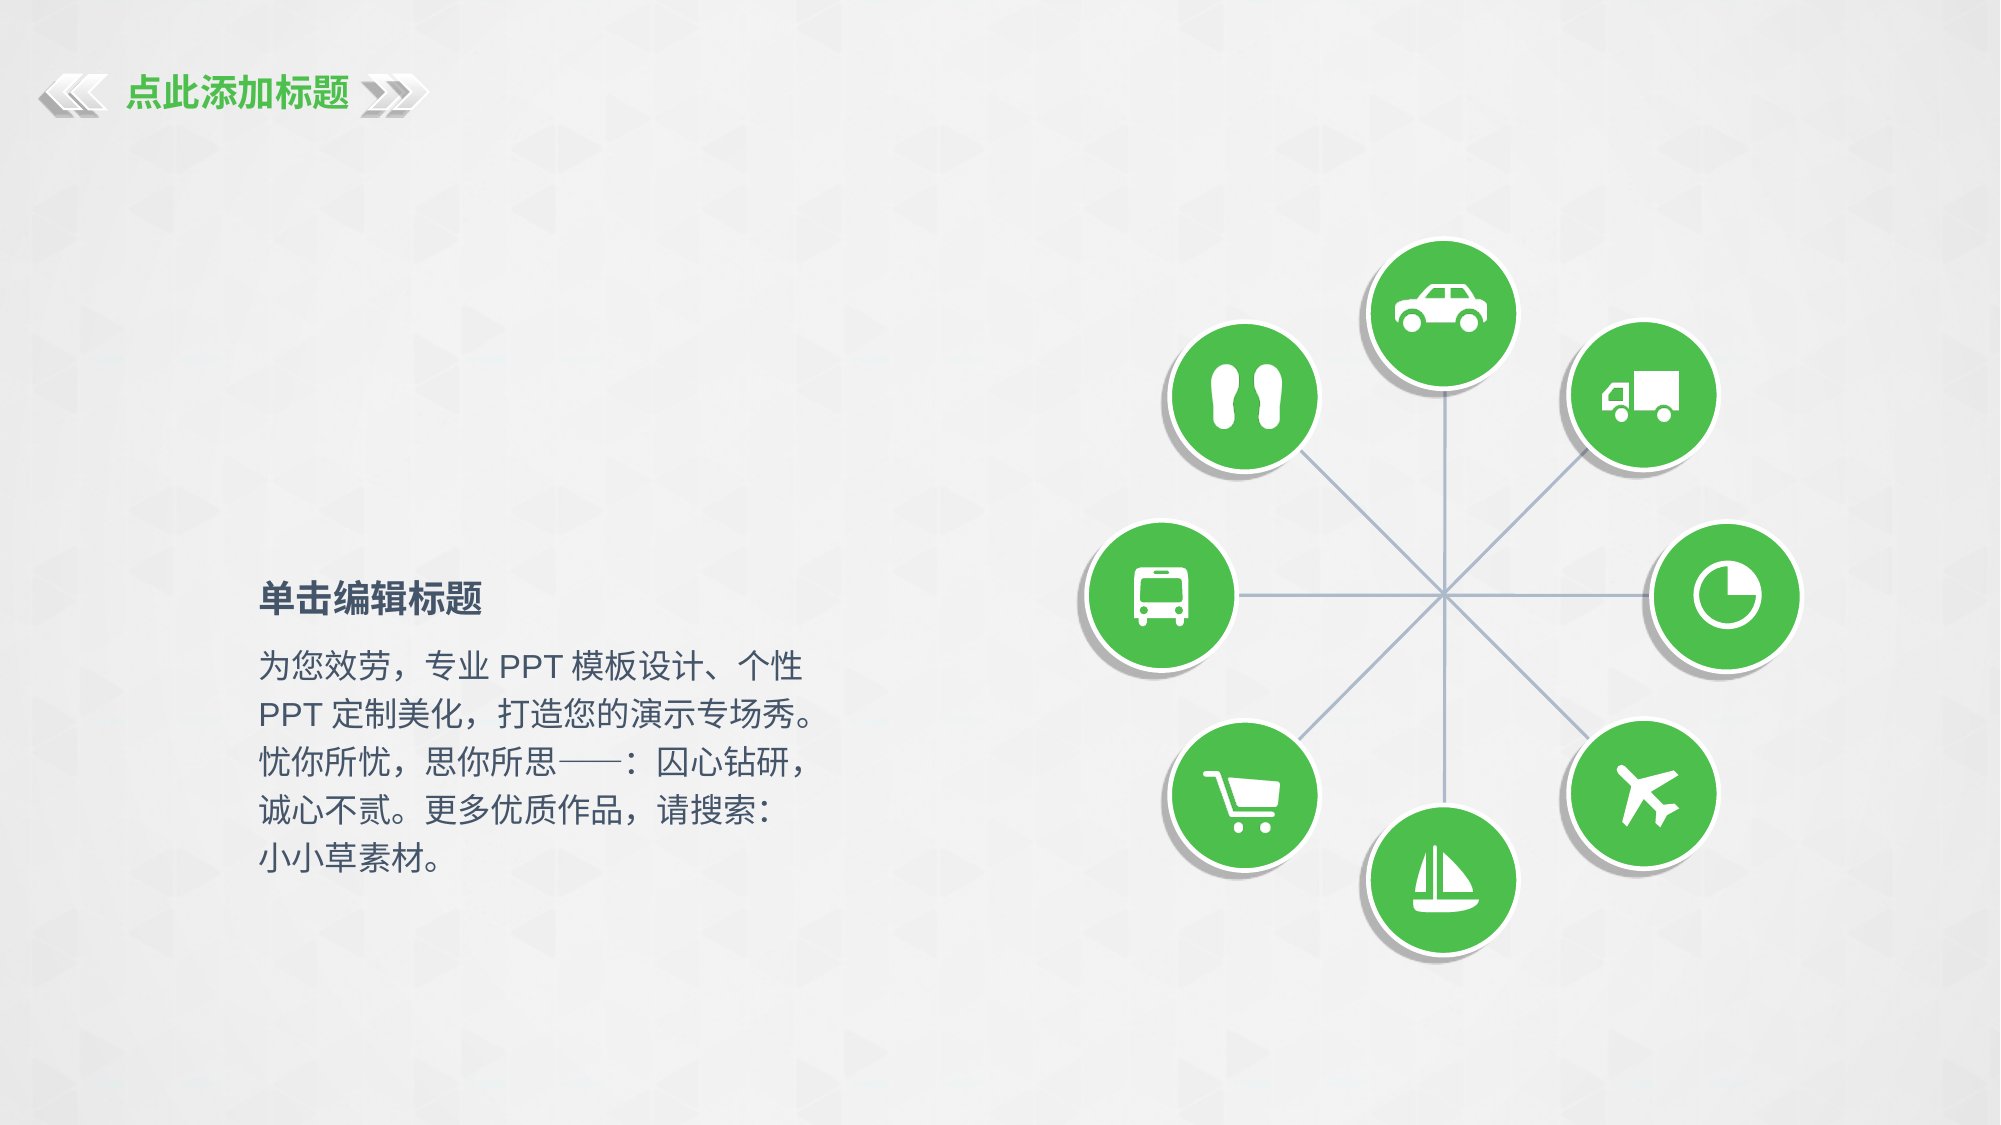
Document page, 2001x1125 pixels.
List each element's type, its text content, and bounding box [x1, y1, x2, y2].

text_box [1169, 720, 1320, 871]
text_box [1693, 560, 1762, 630]
text_box 单击编辑标题 [258, 574, 505, 620]
text_box [1368, 238, 1519, 389]
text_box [46, 61, 429, 123]
picture [0, 0, 2001, 1125]
text_box [1086, 520, 1237, 671]
text_box [1368, 804, 1519, 956]
text_box [1169, 321, 1320, 472]
text_box [1651, 521, 1803, 672]
text_box [1616, 764, 1680, 828]
text_box [1568, 319, 1719, 470]
text_box 为您效劳，专业PPT模板设计、个性PPT定制美化，打造您的演示专场秀。忧你所忧，思你所思——：囚心钻研，诚心不贰。更多优质作品，请搜索：小小草素材。 [258, 637, 819, 877]
text_box [1134, 567, 1189, 627]
text_box [1568, 718, 1719, 869]
